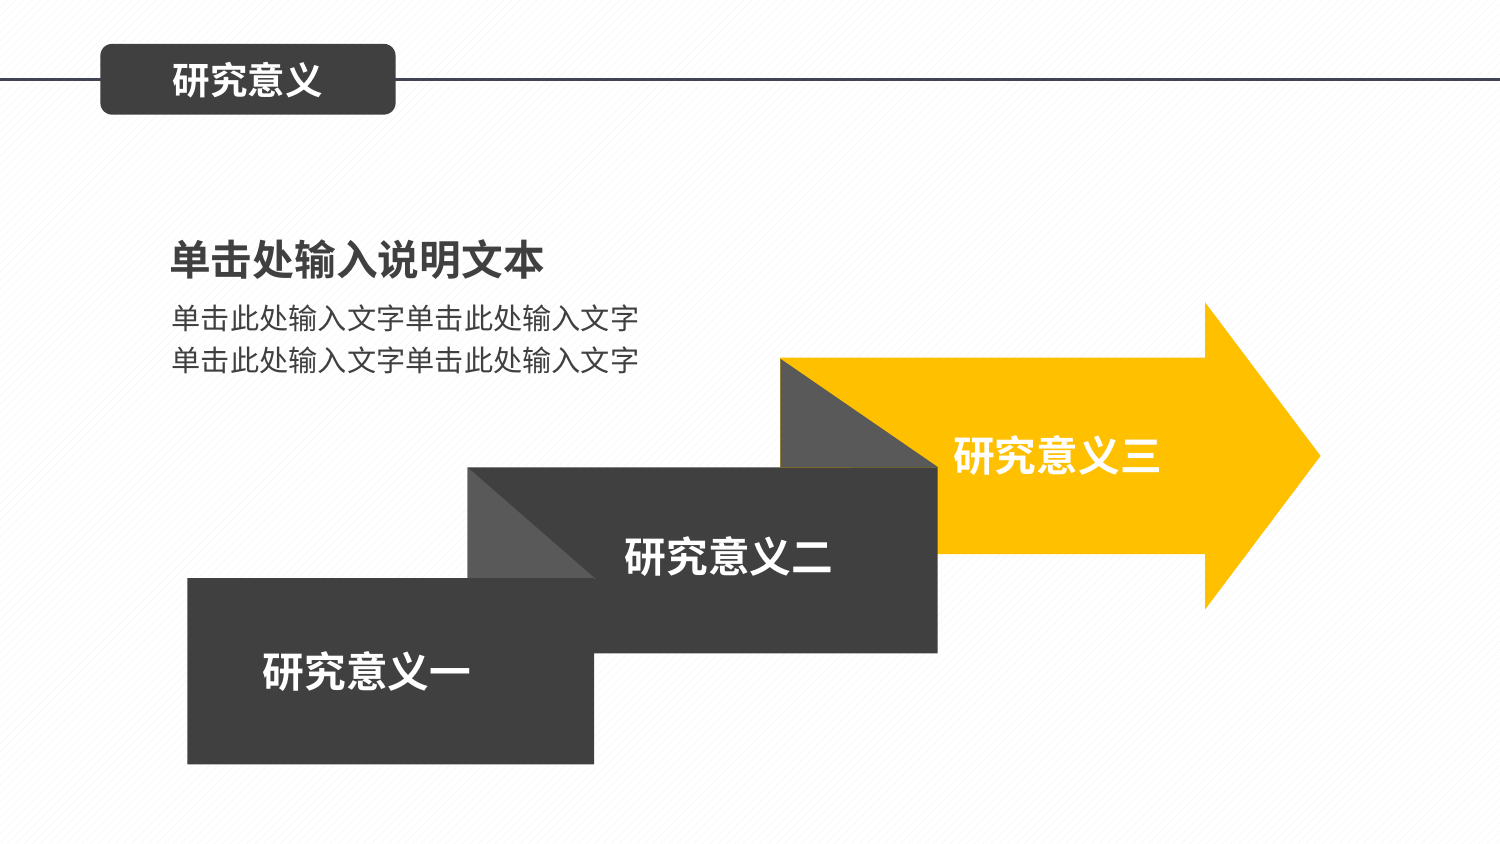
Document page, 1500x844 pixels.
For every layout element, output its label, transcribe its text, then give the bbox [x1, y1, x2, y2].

text_box 研究意义 [98, 41, 398, 78]
text_box 单击此处输入文字单击此处输入文字 单击此处输入文字单击此处输入文字 [156, 286, 691, 427]
text_box 单击处输入说明文本 [169, 224, 580, 284]
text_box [187, 577, 595, 765]
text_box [779, 302, 1321, 610]
text_box 研究意义 [98, 87, 398, 117]
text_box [467, 467, 938, 654]
